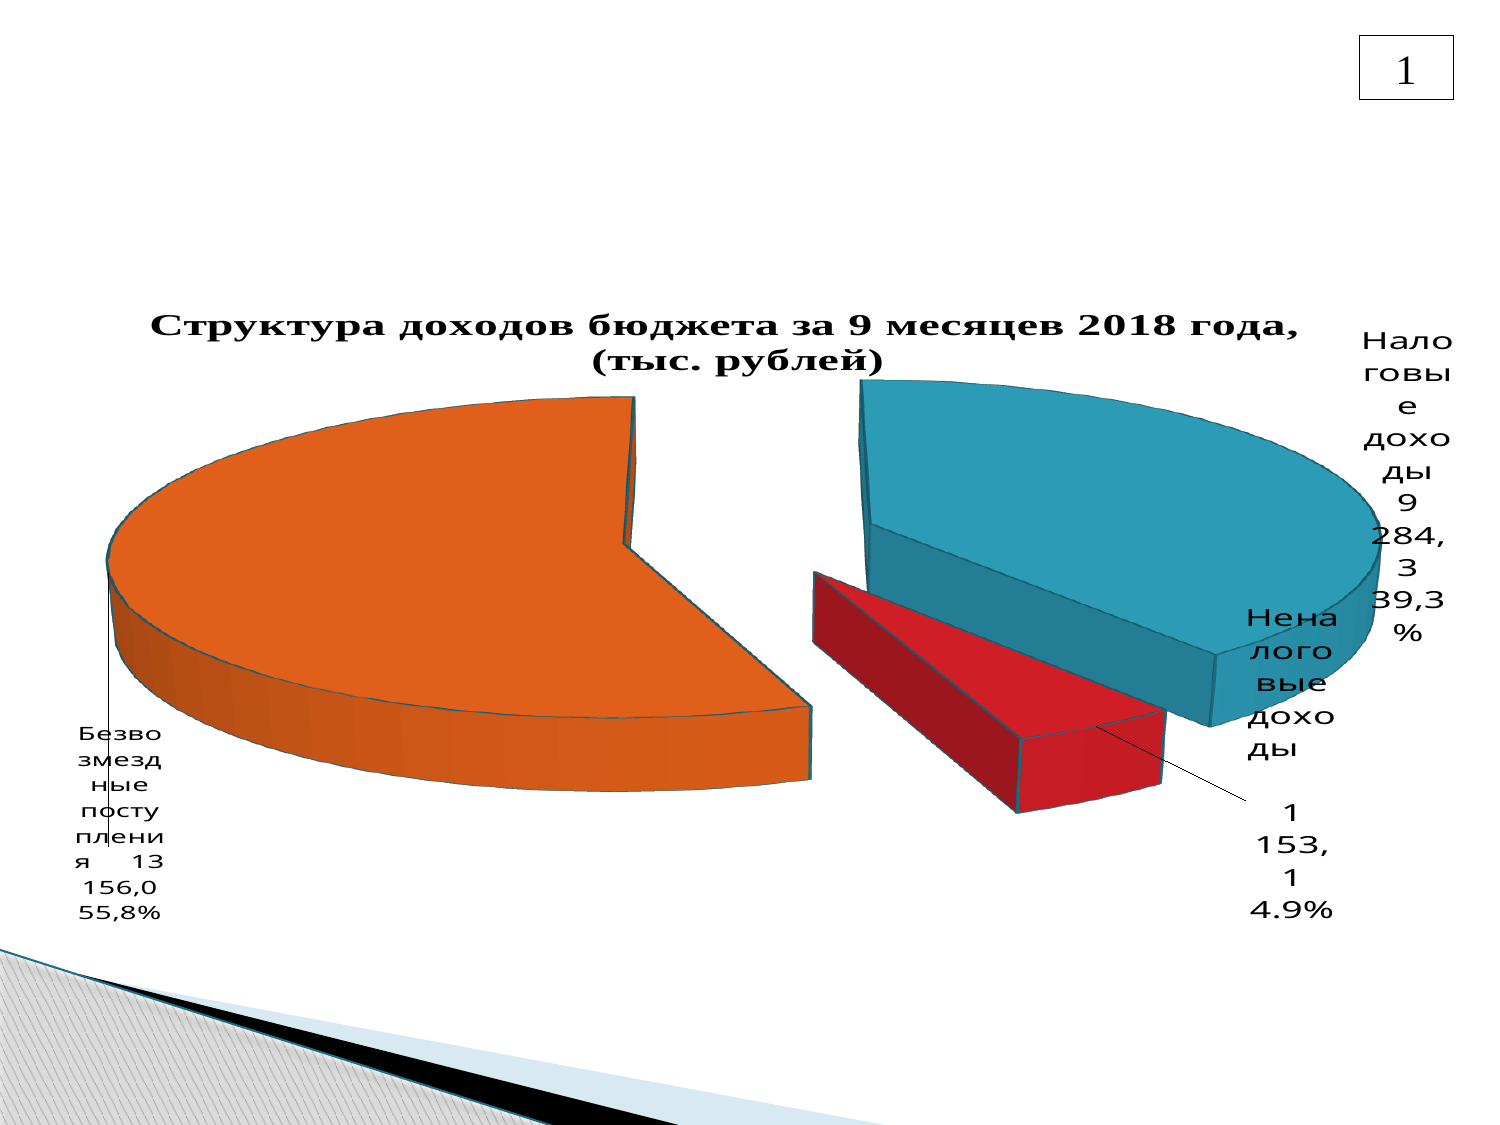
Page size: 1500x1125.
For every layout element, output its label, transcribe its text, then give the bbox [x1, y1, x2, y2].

text_box 1 [1359, 35, 1454, 100]
chart [0, 116, 1500, 1125]
